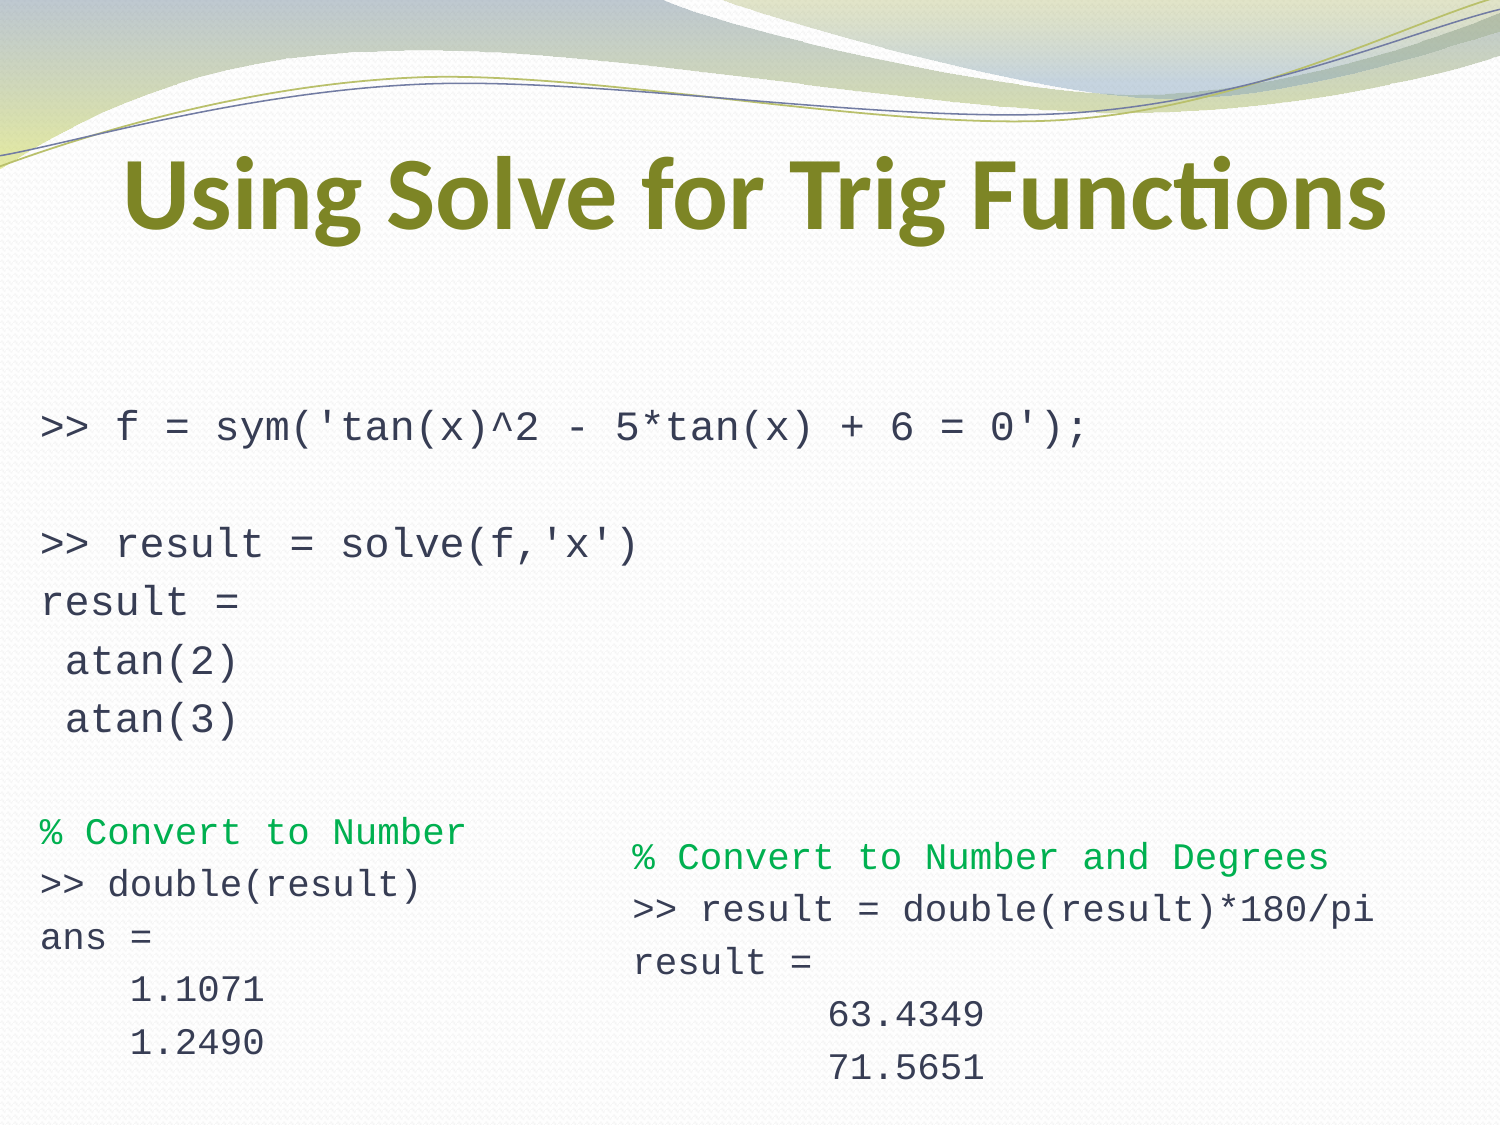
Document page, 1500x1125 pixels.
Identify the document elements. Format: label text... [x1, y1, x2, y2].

text_box % Convert to Number and Degrees >> result = double(result)*180/pi result = 63.4349 71.5651 [617, 824, 1431, 1125]
title Using Solve for Trig Functions [81, 62, 1432, 250]
